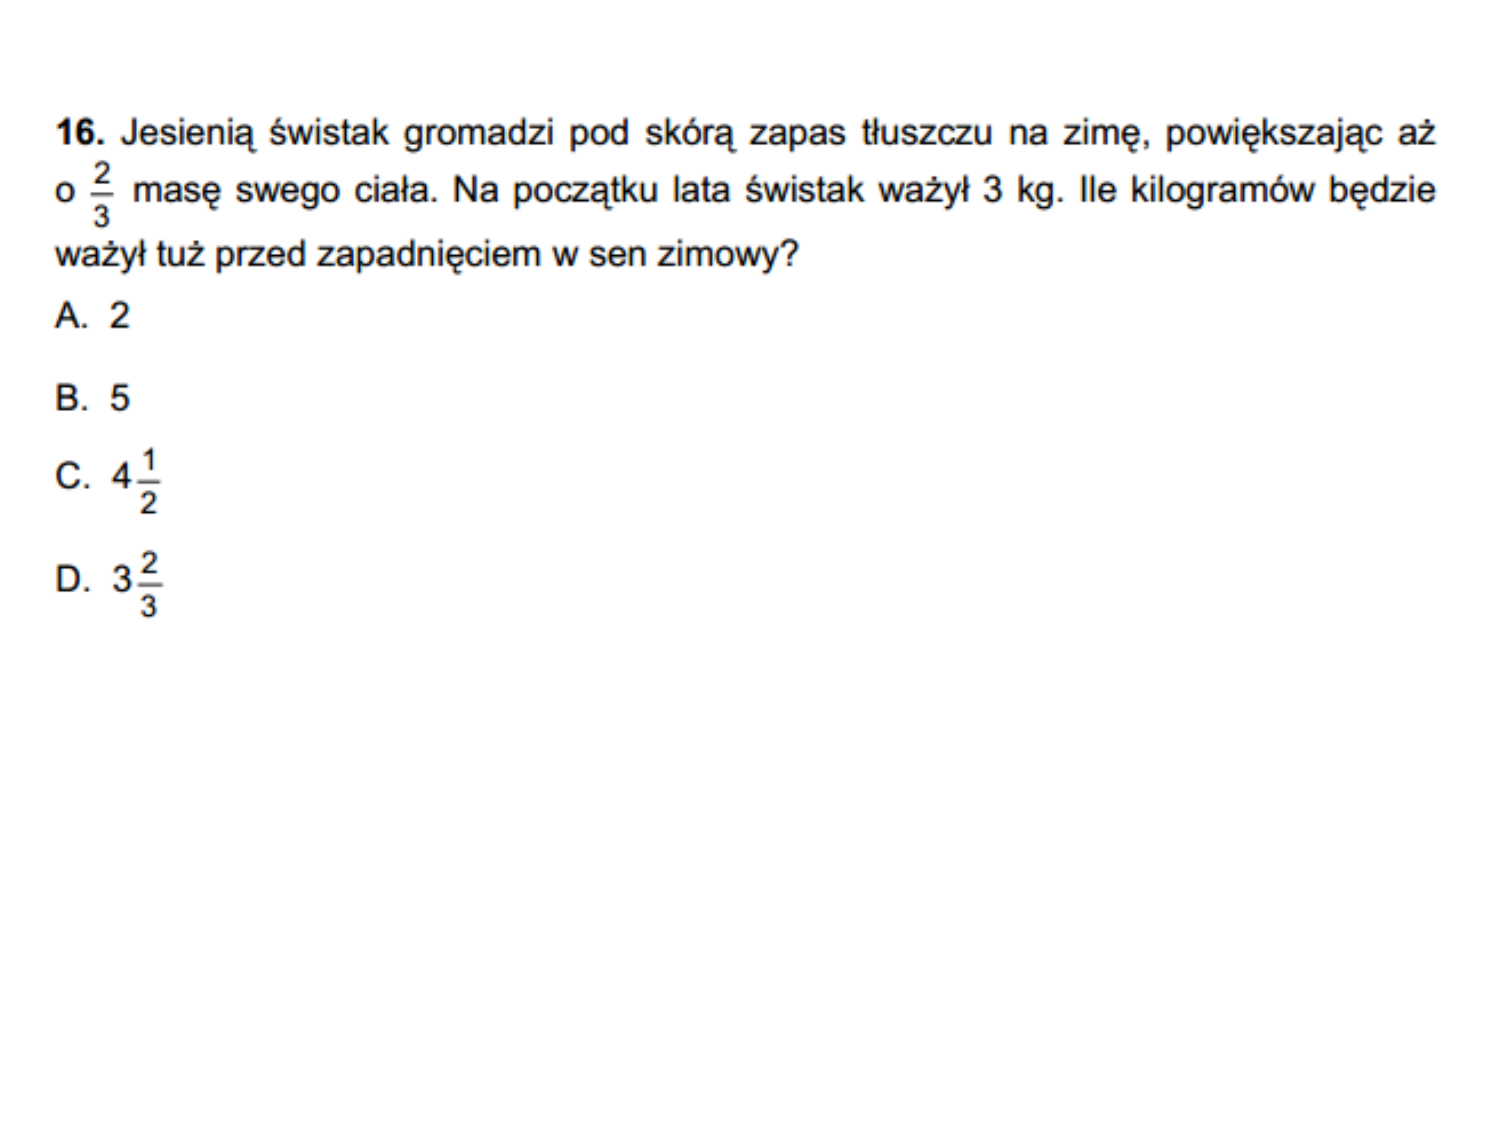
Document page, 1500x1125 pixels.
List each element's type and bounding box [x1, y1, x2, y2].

picture [0, 74, 1483, 654]
